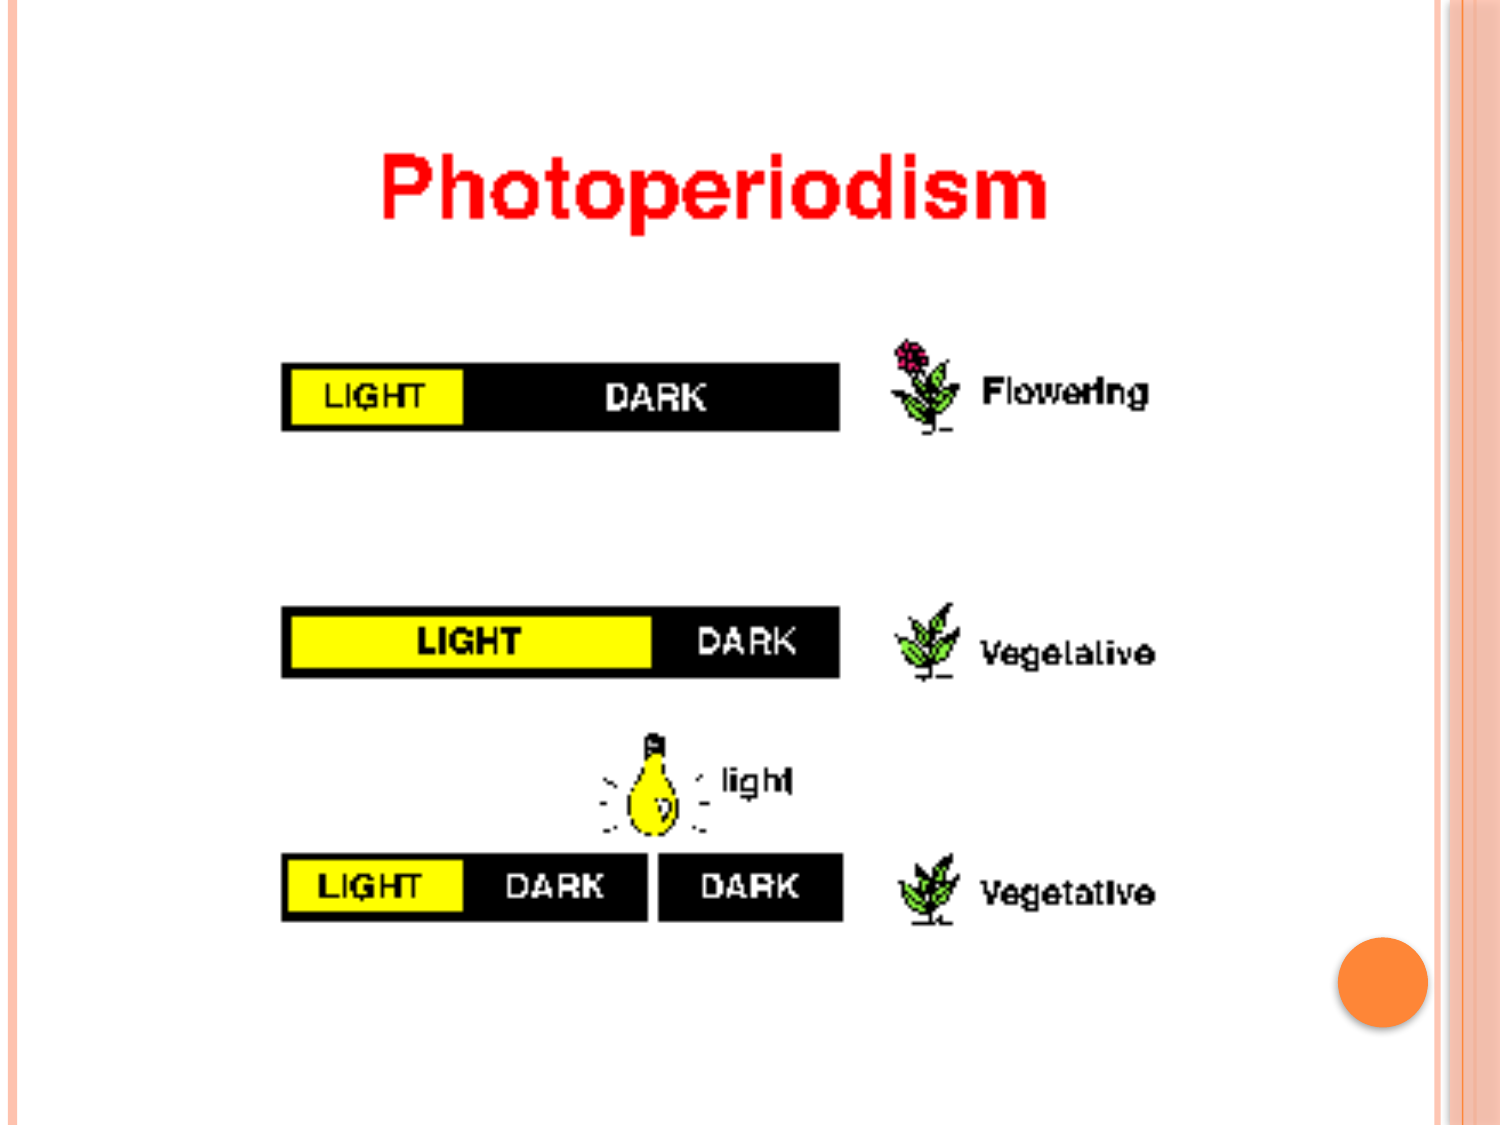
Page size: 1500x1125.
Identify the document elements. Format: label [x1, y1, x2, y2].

picture [261, 124, 1163, 947]
